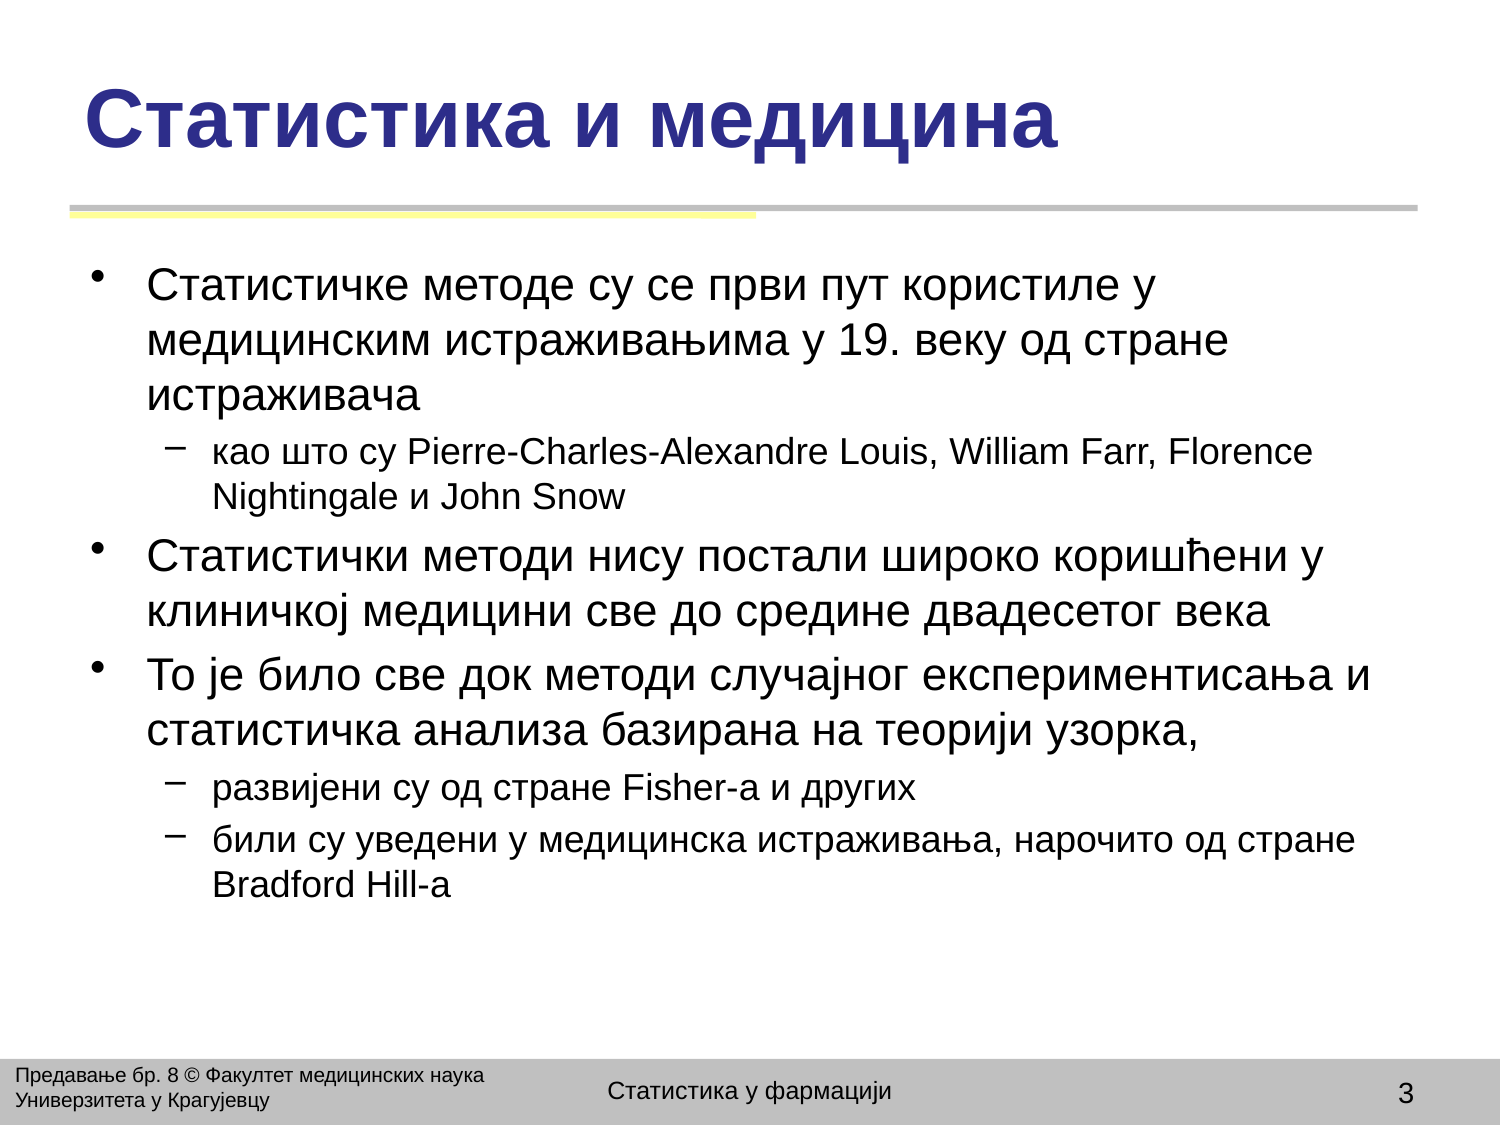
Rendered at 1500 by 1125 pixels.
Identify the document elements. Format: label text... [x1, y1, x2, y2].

list Статистичке методе су се први пут користиле у медицинским истраживањима у 19. веку од стране истраживача као што су Pierre-Charles-Alexandre Louis, William Farr, Florence Nightingale и John Snow Статистички методи нису постали широко коришћени у клиничкој медицини све до средине двадесетог века То је било све док методи случајног експериментисањa и статистичка анализа базирана на теорији узорка, развијени су од стране Fisher-а и других били су уведени у медицинска истраживања, нарочито од стране Bradford Hill-а [74, 246, 1426, 1023]
slide_number 3 [1079, 1066, 1430, 1125]
title Статистика и медицина [69, 19, 1426, 208]
slide_number Предавање бр. 8 © Факултет медицинских наука Универзитета у Крагујевцу [0, 1053, 631, 1108]
footer Статистика у фармацији [512, 1066, 988, 1125]
